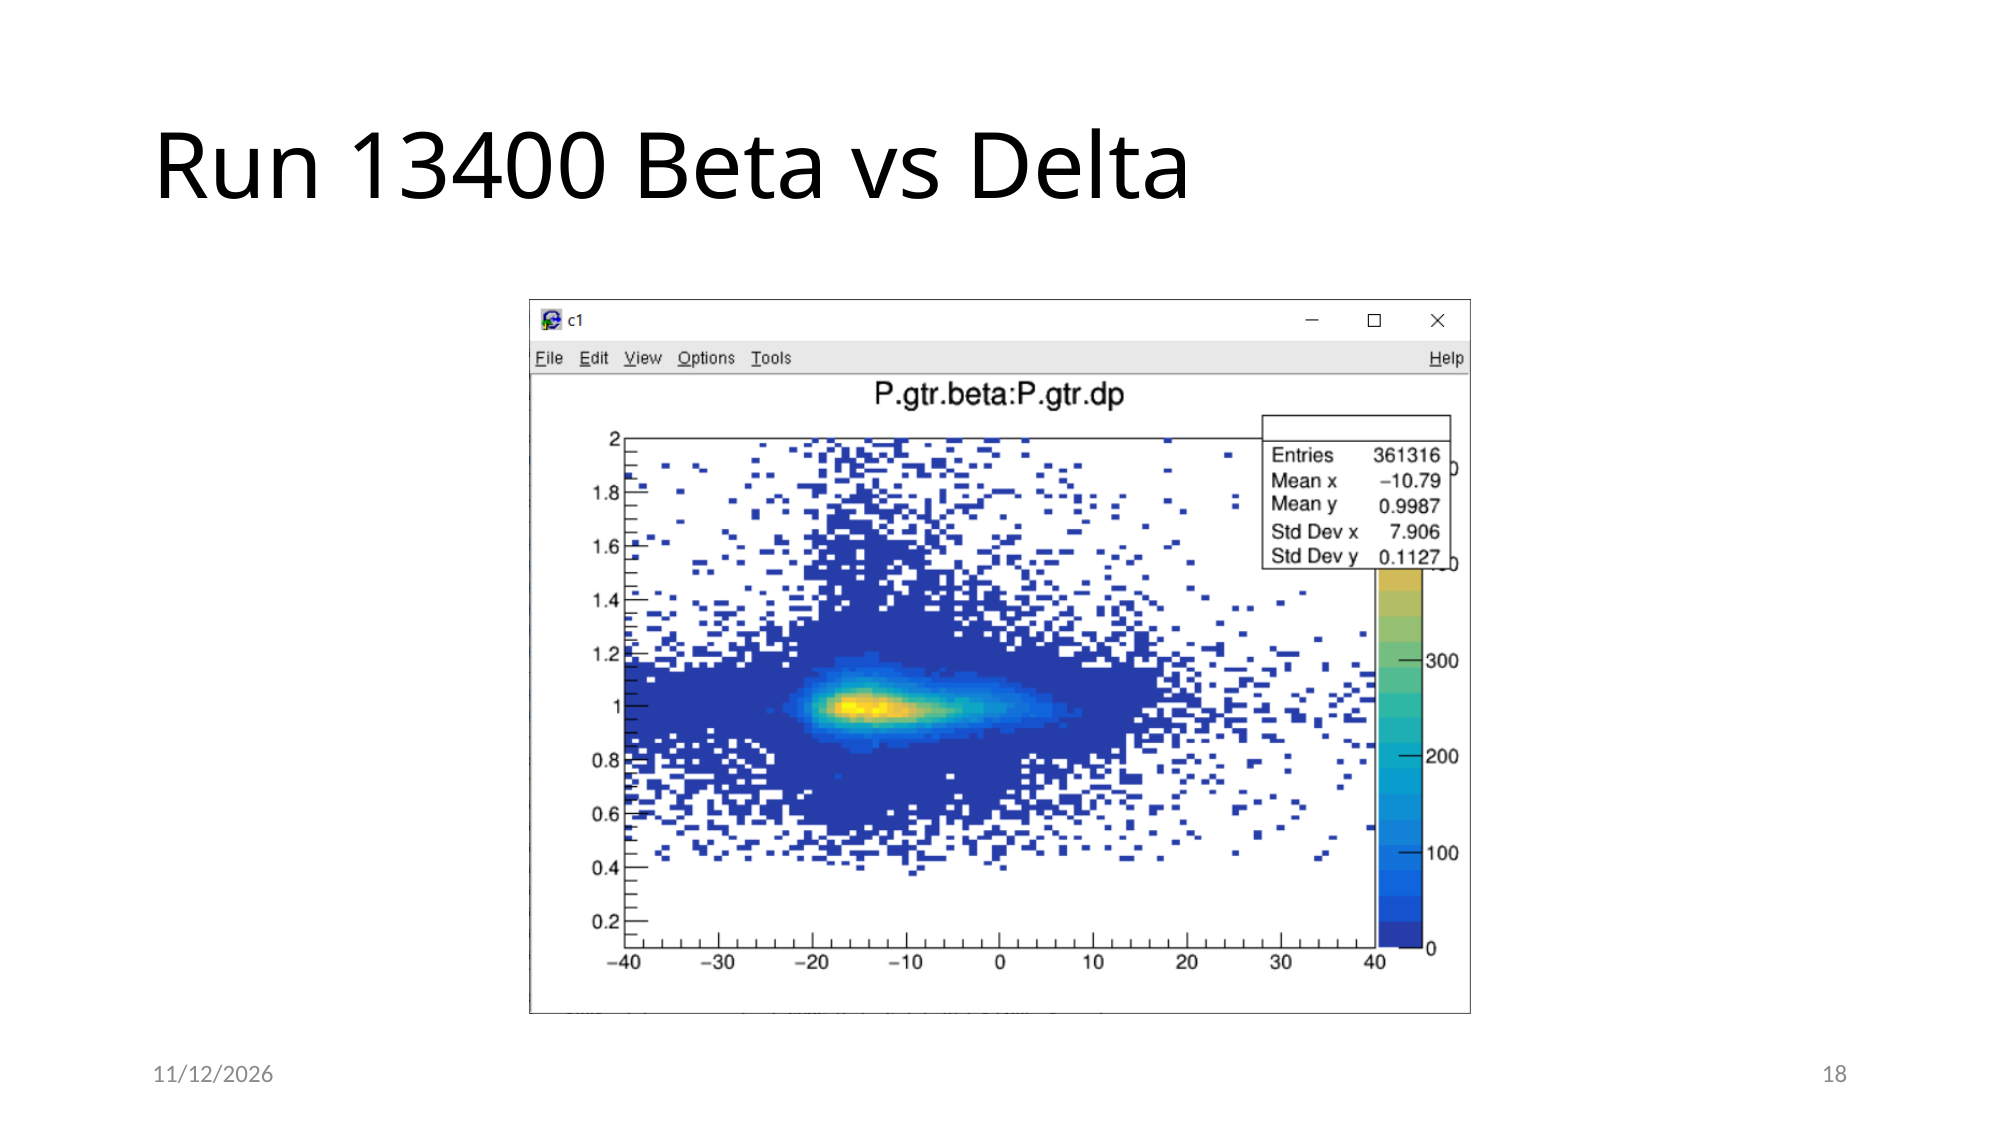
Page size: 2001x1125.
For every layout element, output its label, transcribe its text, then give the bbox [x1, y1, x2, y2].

title Run 13400 Beta vs Delta [137, 59, 1863, 278]
slide_number 18 [1412, 1042, 1863, 1103]
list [529, 299, 1471, 1014]
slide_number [137, 1042, 588, 1103]
